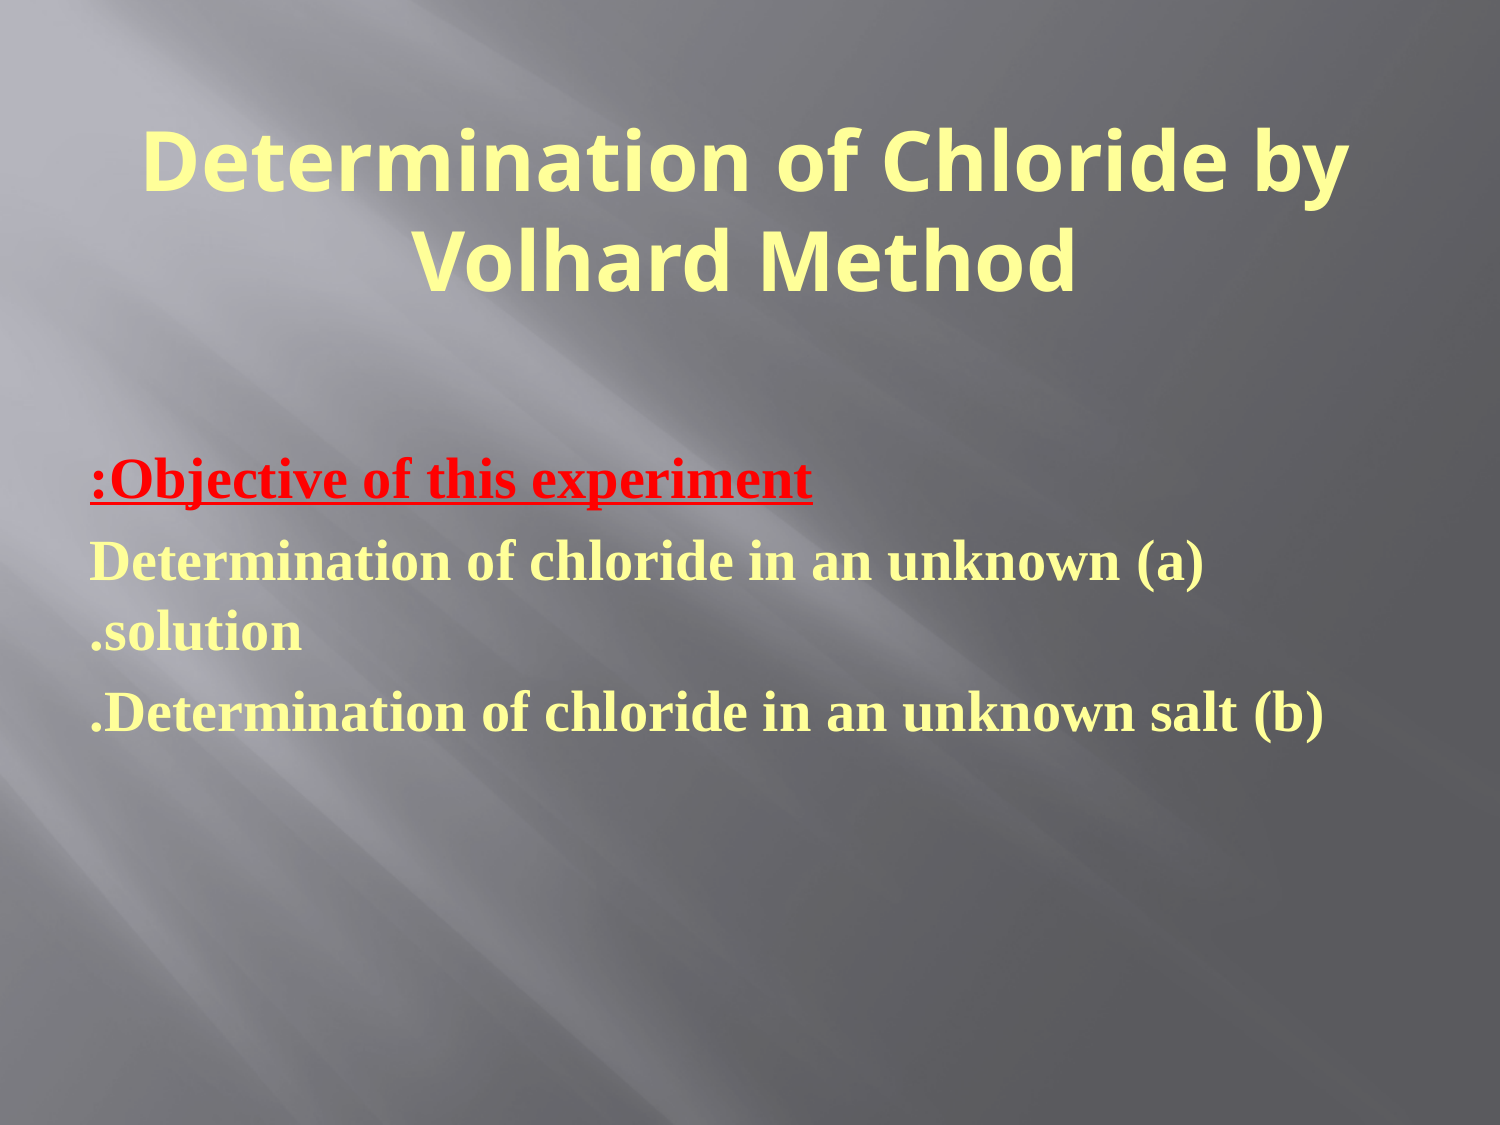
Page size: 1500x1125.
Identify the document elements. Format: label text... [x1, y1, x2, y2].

title Determination of Chloride by Volhard Method [70, 164, 1421, 352]
list Objective of this experiment: (a) Determination of chloride in an unknown solution. (b) Determination of chloride in an unknown salt. [75, 269, 1425, 1035]
